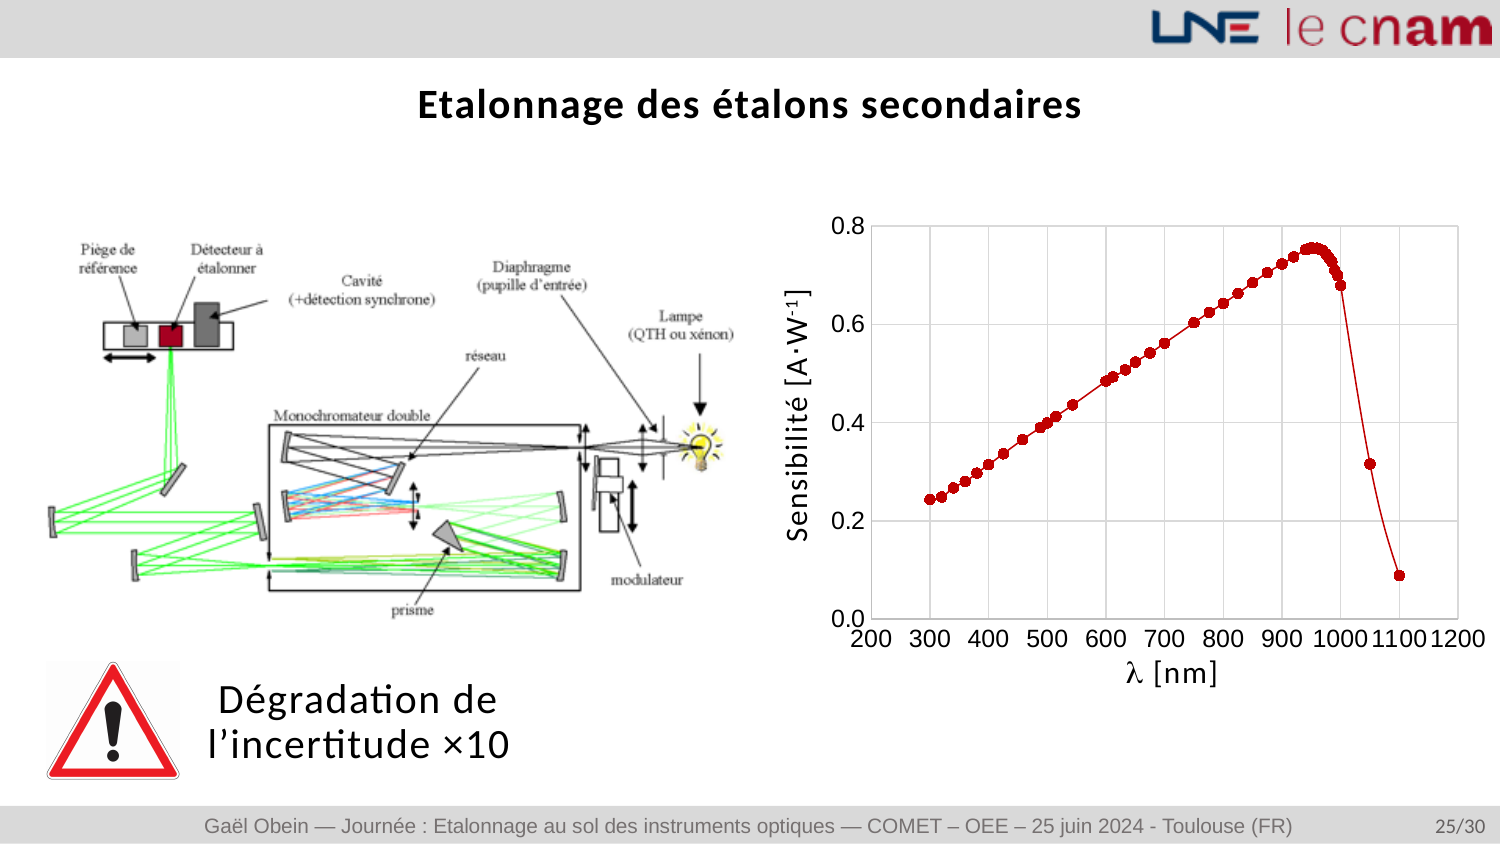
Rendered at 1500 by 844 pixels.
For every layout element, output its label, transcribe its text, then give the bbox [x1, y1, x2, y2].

picture [1287, 8, 1492, 46]
text_box l [nm] [902, 661, 1442, 721]
text_box Dégradation de l’incertitude ×10 [180, 675, 593, 770]
picture [42, 238, 743, 626]
text_box Sensibilité [A⋅W-1] [749, 146, 844, 686]
picture [1150, 8, 1276, 46]
picture [46, 661, 180, 780]
chart [817, 203, 1500, 661]
text_box Etalonnage des étalons secondaires [35, 58, 1465, 153]
